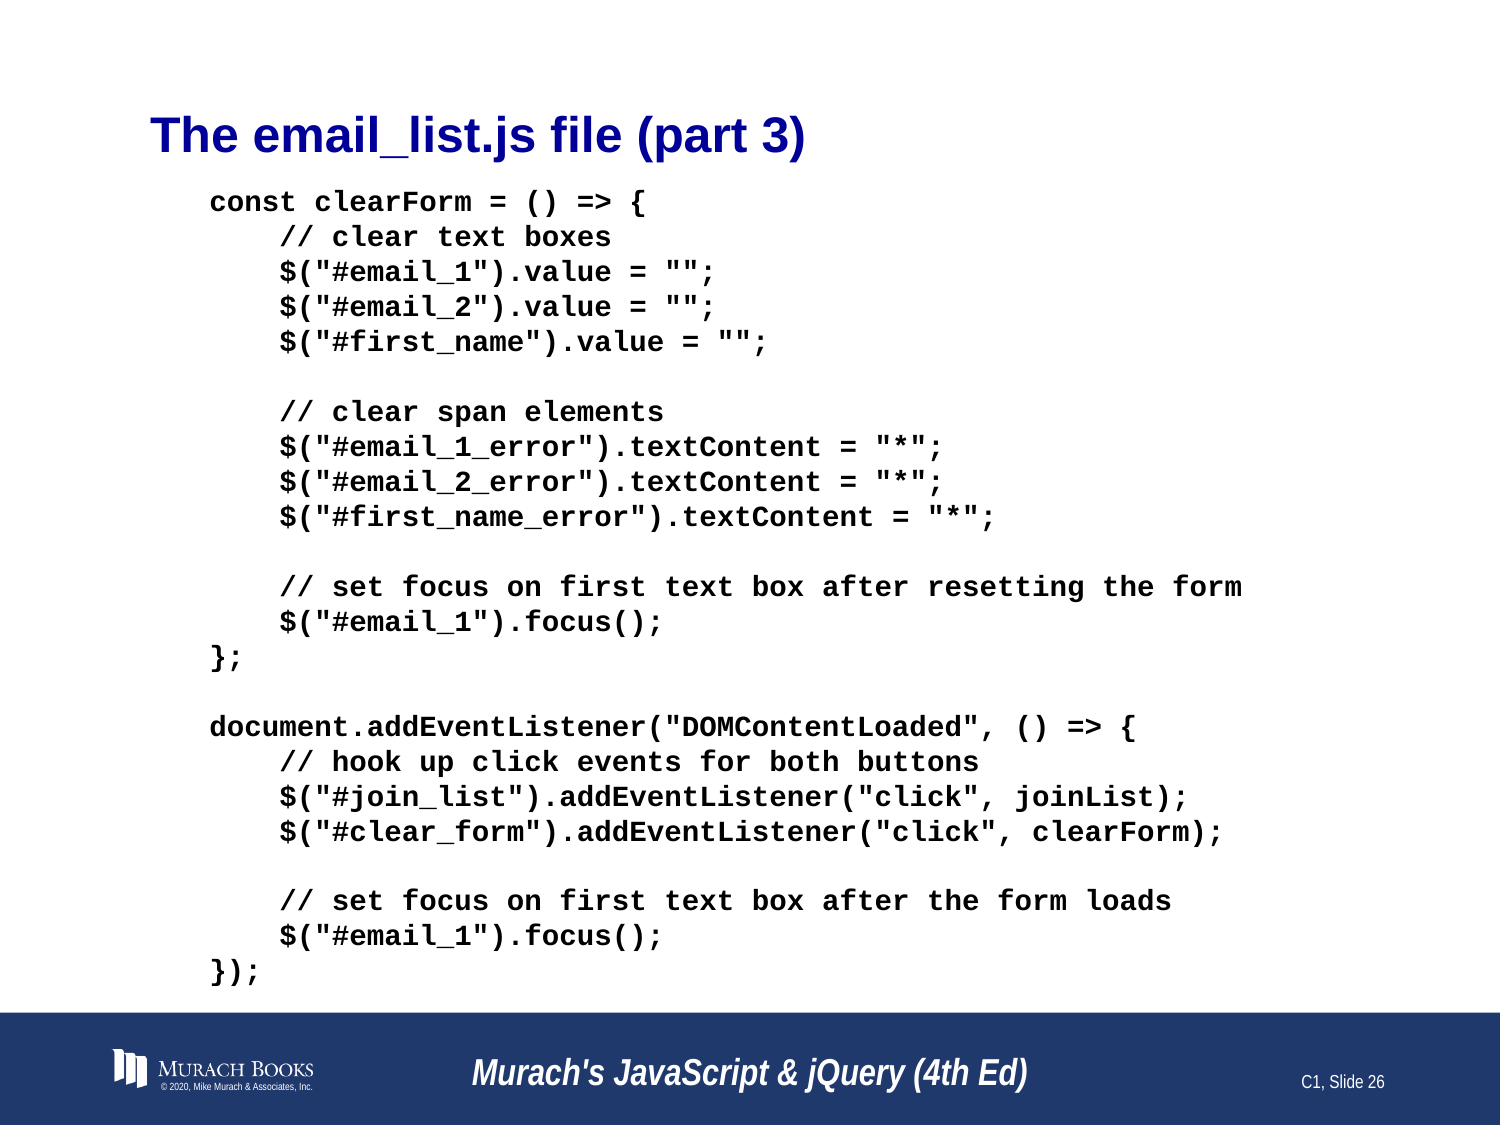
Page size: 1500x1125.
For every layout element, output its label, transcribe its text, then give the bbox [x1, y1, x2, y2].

title The email_list.js file (part 3) [150, 102, 1350, 164]
slide_number C1, Slide 26 [1087, 1025, 1400, 1100]
list const clearForm = () => { // clear text boxes $("#email_1").value = ""; $("#email_2").value = ""; $("#first_name").value = ""; // clear span elements $("#email_1_error").textContent = "*"; $("#email_2_error").textContent = "*"; $("#first_name_error").textContent = "*"; // set focus on first text box after resetting the form $("#email_1").focus(); }; document.addEventListener("DOMContentLoaded", () => { // hook up click events for both buttons $("#join_list").addEventListener("click", joinList); $("#clear_form").addEventListener("click", clearForm); // set focus on first text box after the form loads $("#email_1").focus(); }); [137, 174, 1350, 975]
slide_number Murach's JavaScript & jQuery (4th Ed) [463, 1025, 1050, 1100]
footer © 2020, Mike Murach & Associates, Inc. [12, 1025, 463, 1100]
